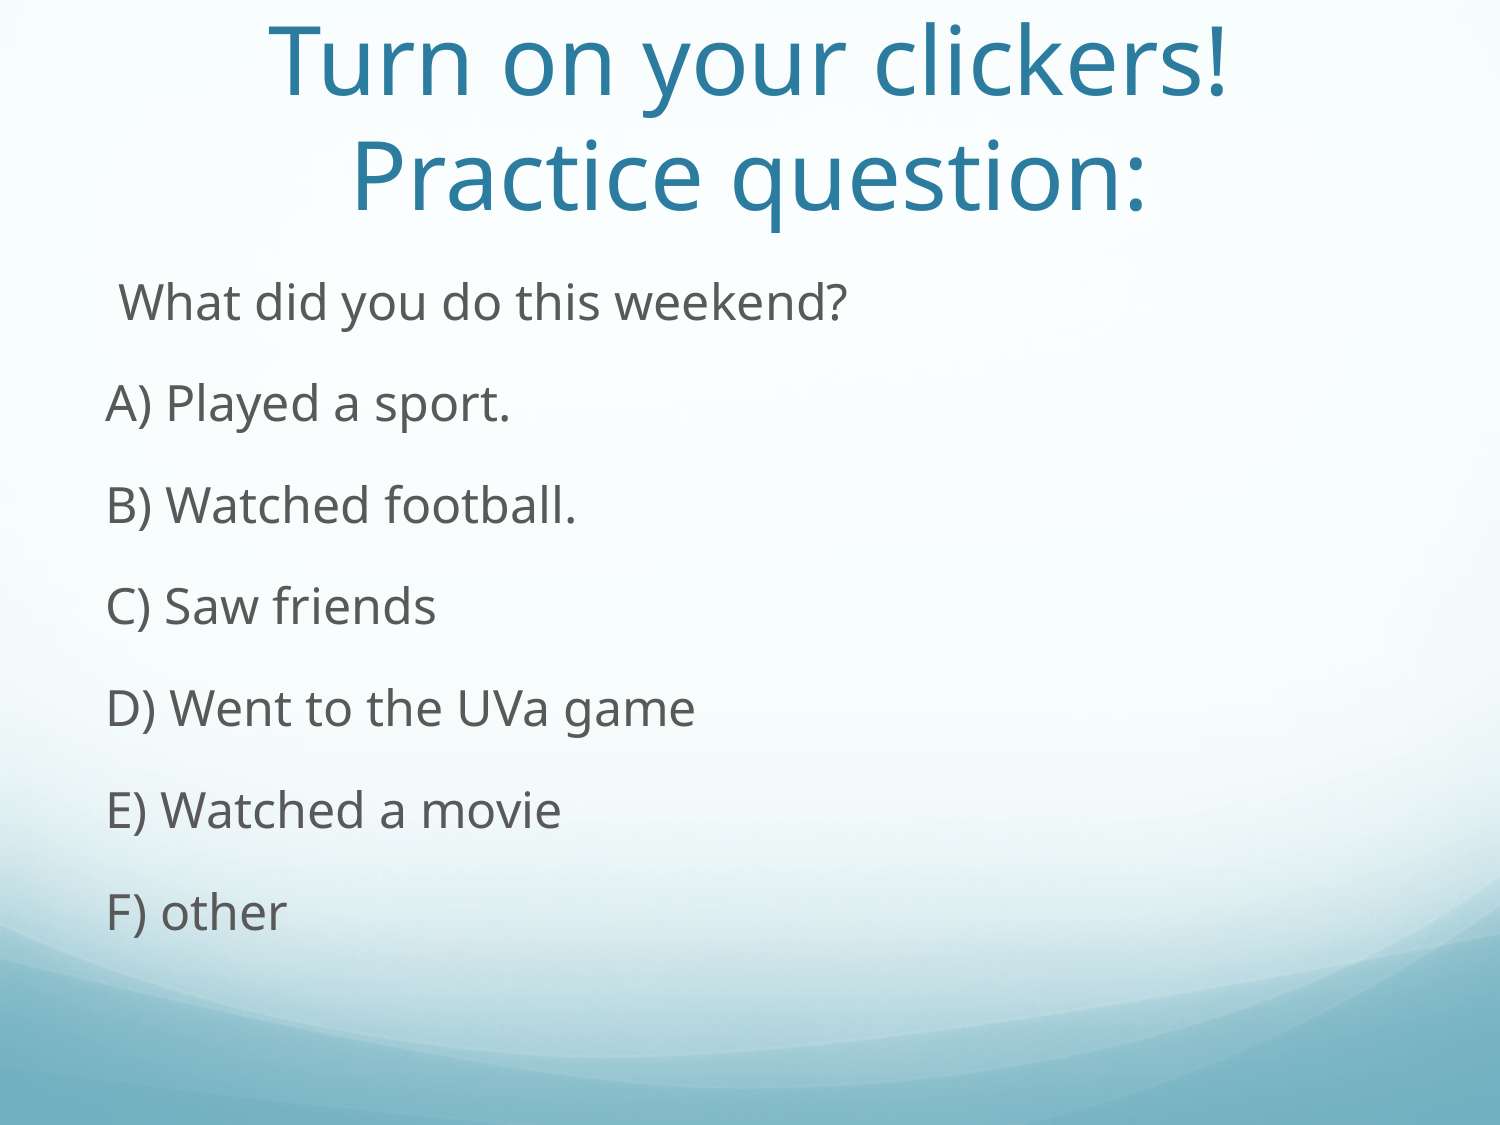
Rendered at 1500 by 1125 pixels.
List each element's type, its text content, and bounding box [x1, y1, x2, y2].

list What did you do this weekend? A) Played a sport. B) Watched football. C) Saw friends D) Went to the UVa game E) Watched a movie F) other [90, 262, 1410, 975]
title Turn on your clickers! Practice question: [90, 17, 1410, 237]
